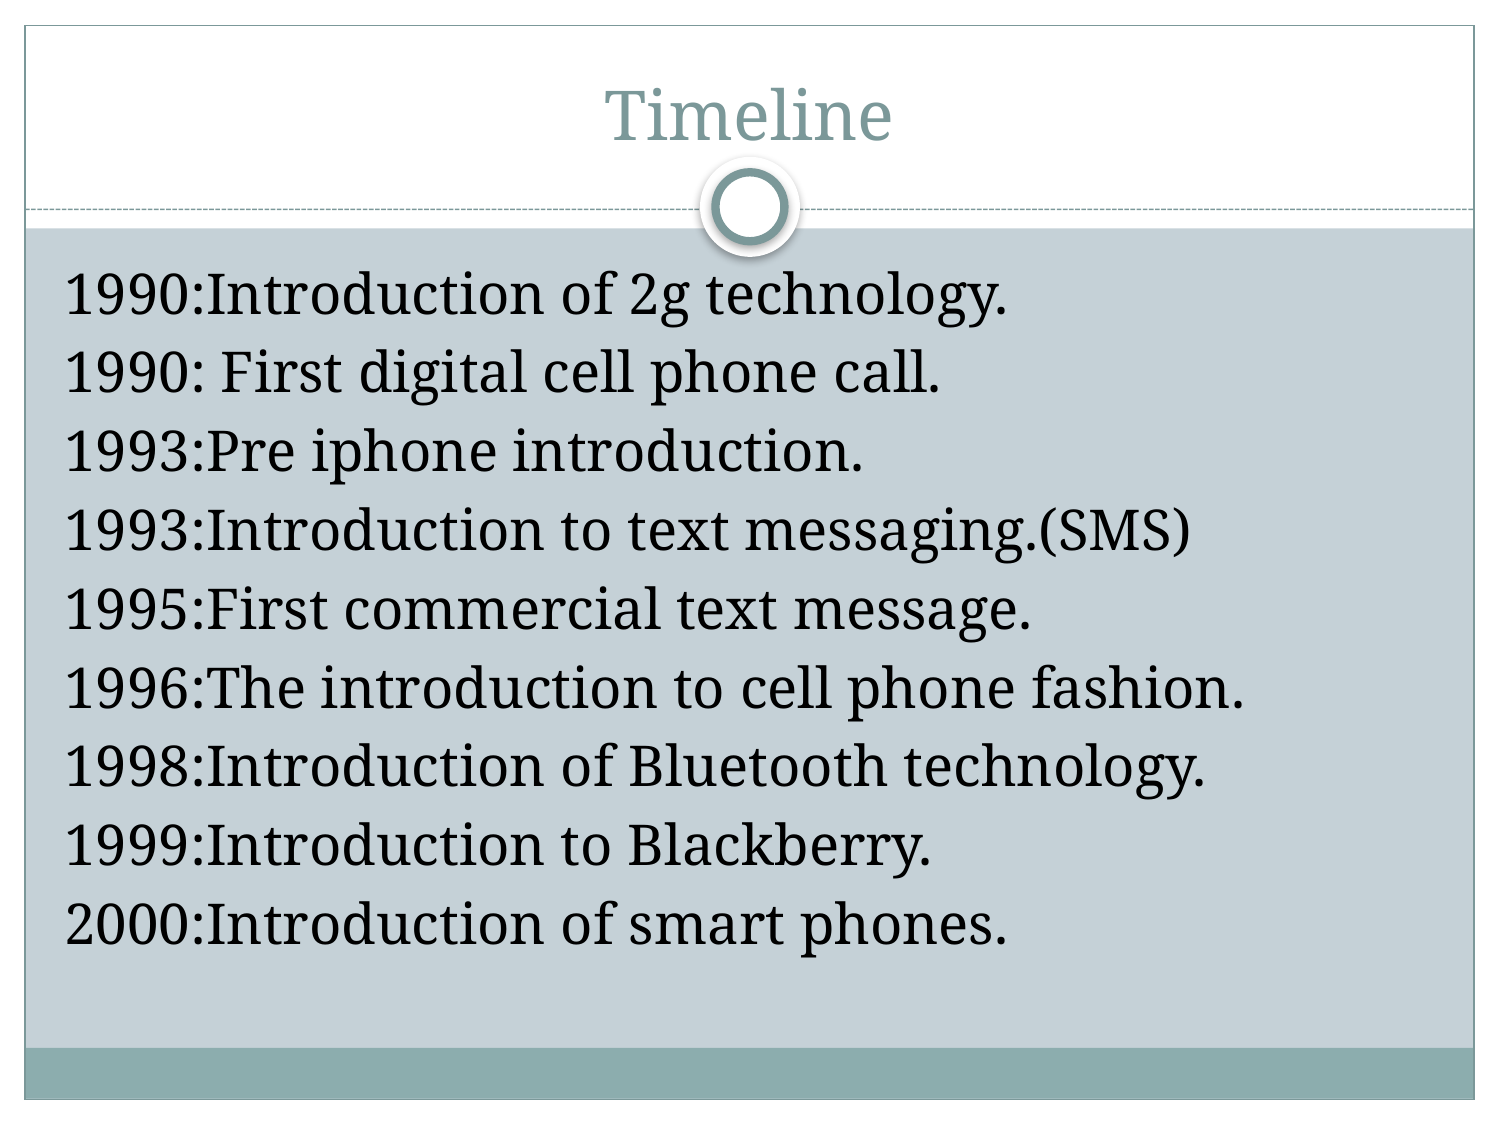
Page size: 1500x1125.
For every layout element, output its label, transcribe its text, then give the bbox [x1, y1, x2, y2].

title Timeline [49, 37, 1450, 162]
list 1990:Introduction of 2g technology. 1990: First digital cell phone call. 1993:Pre iphone introduction. 1993:Introduction to text messaging.(SMS) 1995:First commercial text message. 1996:The introduction to cell phone fashion. 1998:Introduction of Bluetooth technology. 1999:Introduction to Blackberry. 2000:Introduction of smart phones. [49, 250, 1445, 1001]
